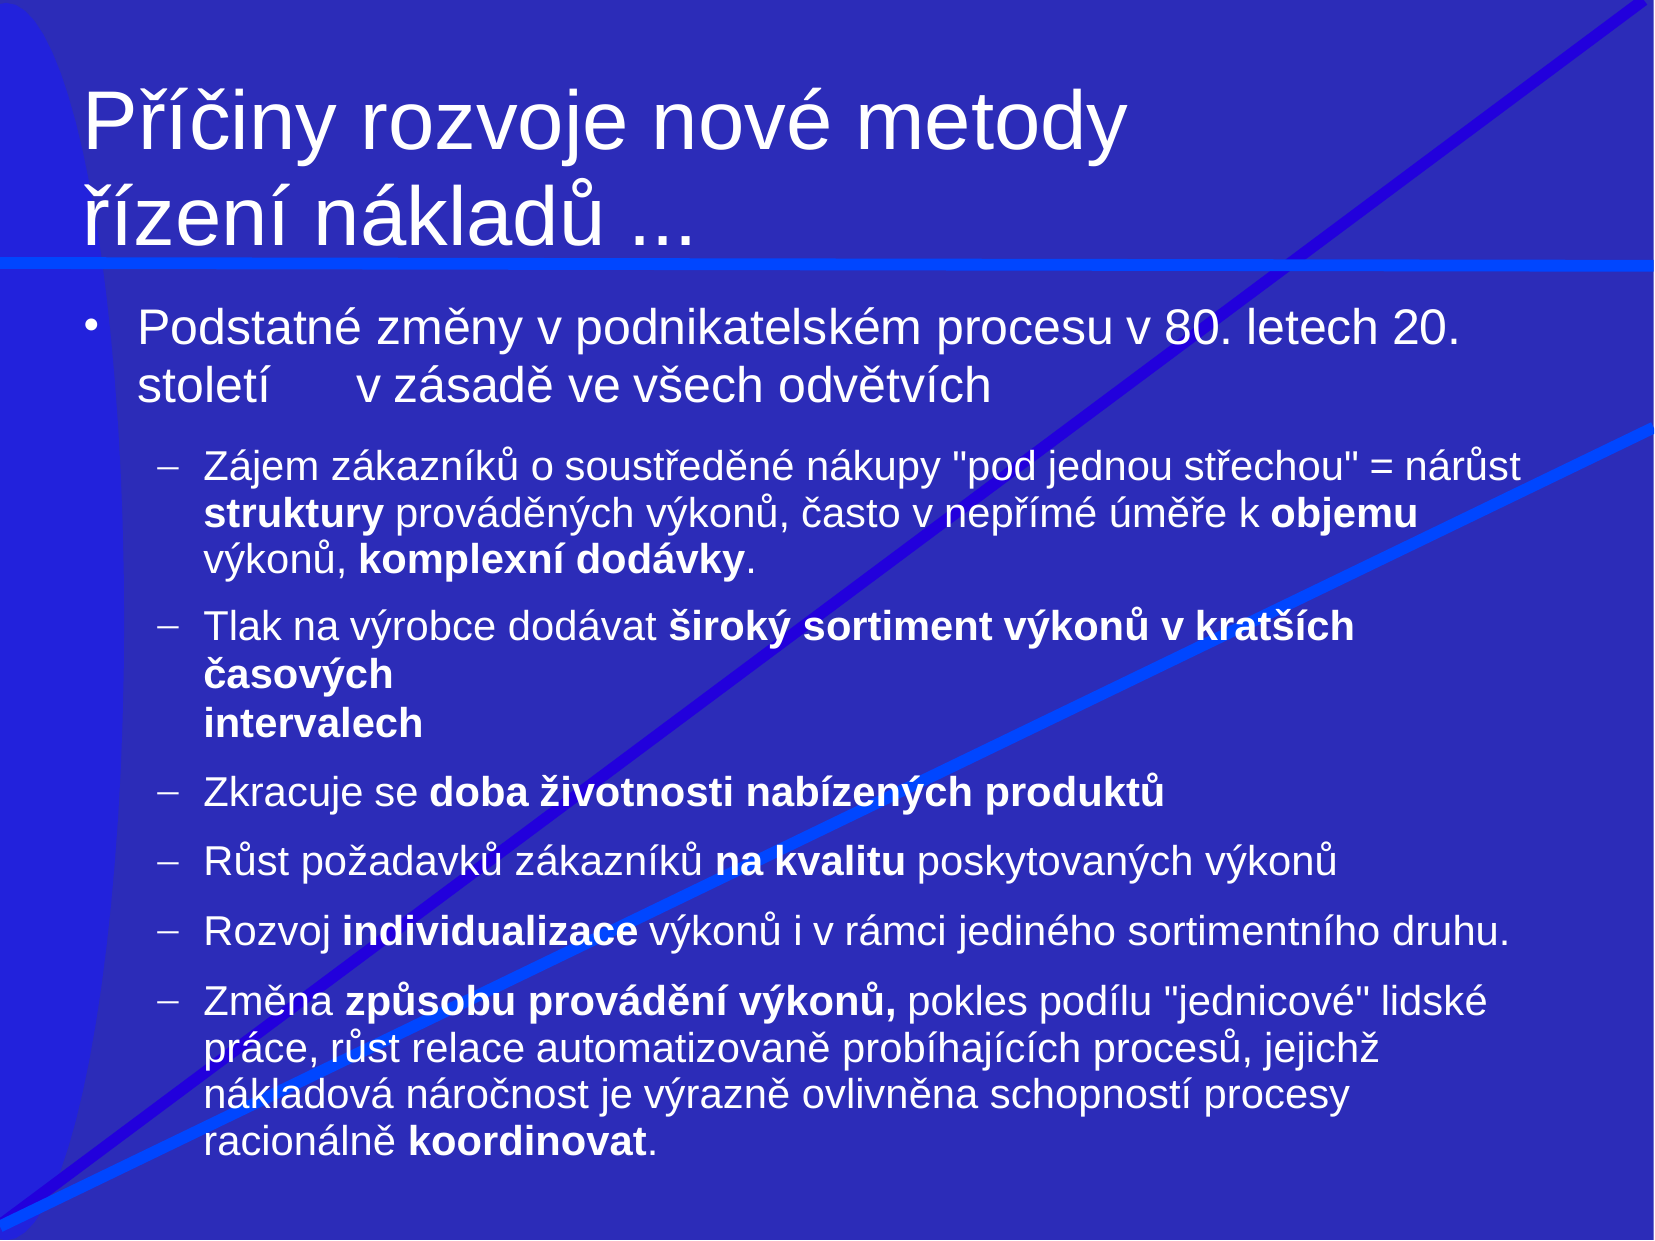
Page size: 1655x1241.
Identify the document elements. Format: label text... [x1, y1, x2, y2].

title Příčiny rozvoje nové metody řízení nákladů ... [80, 69, 1574, 277]
text_box Podstatné změny v podnikatelském procesu v 80. letech 20. století v zásadě ve všech odvětvích Zájem zákazníků o soustředěné nákupy "pod jednou střechou" = nárůst struktury prováděných výkonů, často v nepřímé úměře k objemu výkonů, komplexní dodávky. Tlak na výrobce dodávat široký sortiment výkonů v kratších časových intervalech Zkracuje se doba životnosti nabízených produktů Růst požadavků zákazníků na kvalitu poskytovaných výkonů Rozvoj individualizace výkonů i v rámci jediného sortimentního druhu. Změna způsobu provádění výkonů, pokles podílu "jednicové" lidské práce, růst relace automatizovaně probíhajících procesů, jejichž nákladová náročnost je výrazně ovlivněna schopností procesy racionálně koordinovat. [80, 296, 1559, 1164]
